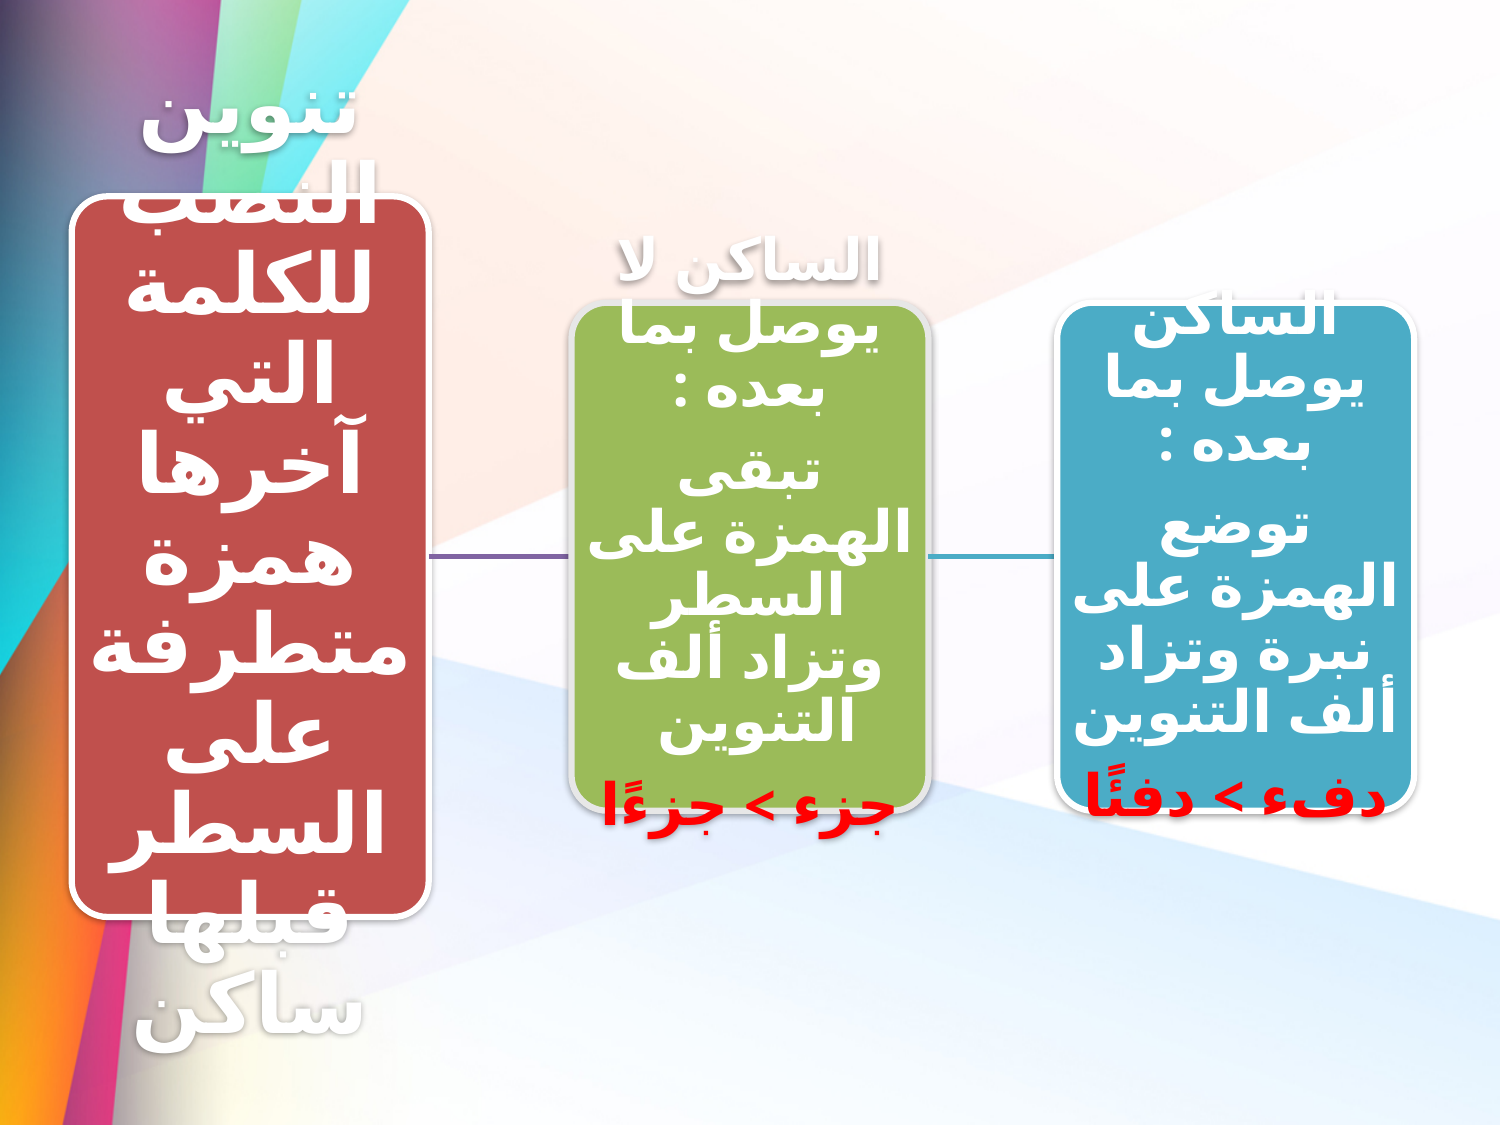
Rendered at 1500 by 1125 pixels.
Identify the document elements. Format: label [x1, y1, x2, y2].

list [70, 81, 1430, 1032]
picture [0, 0, 1500, 1125]
